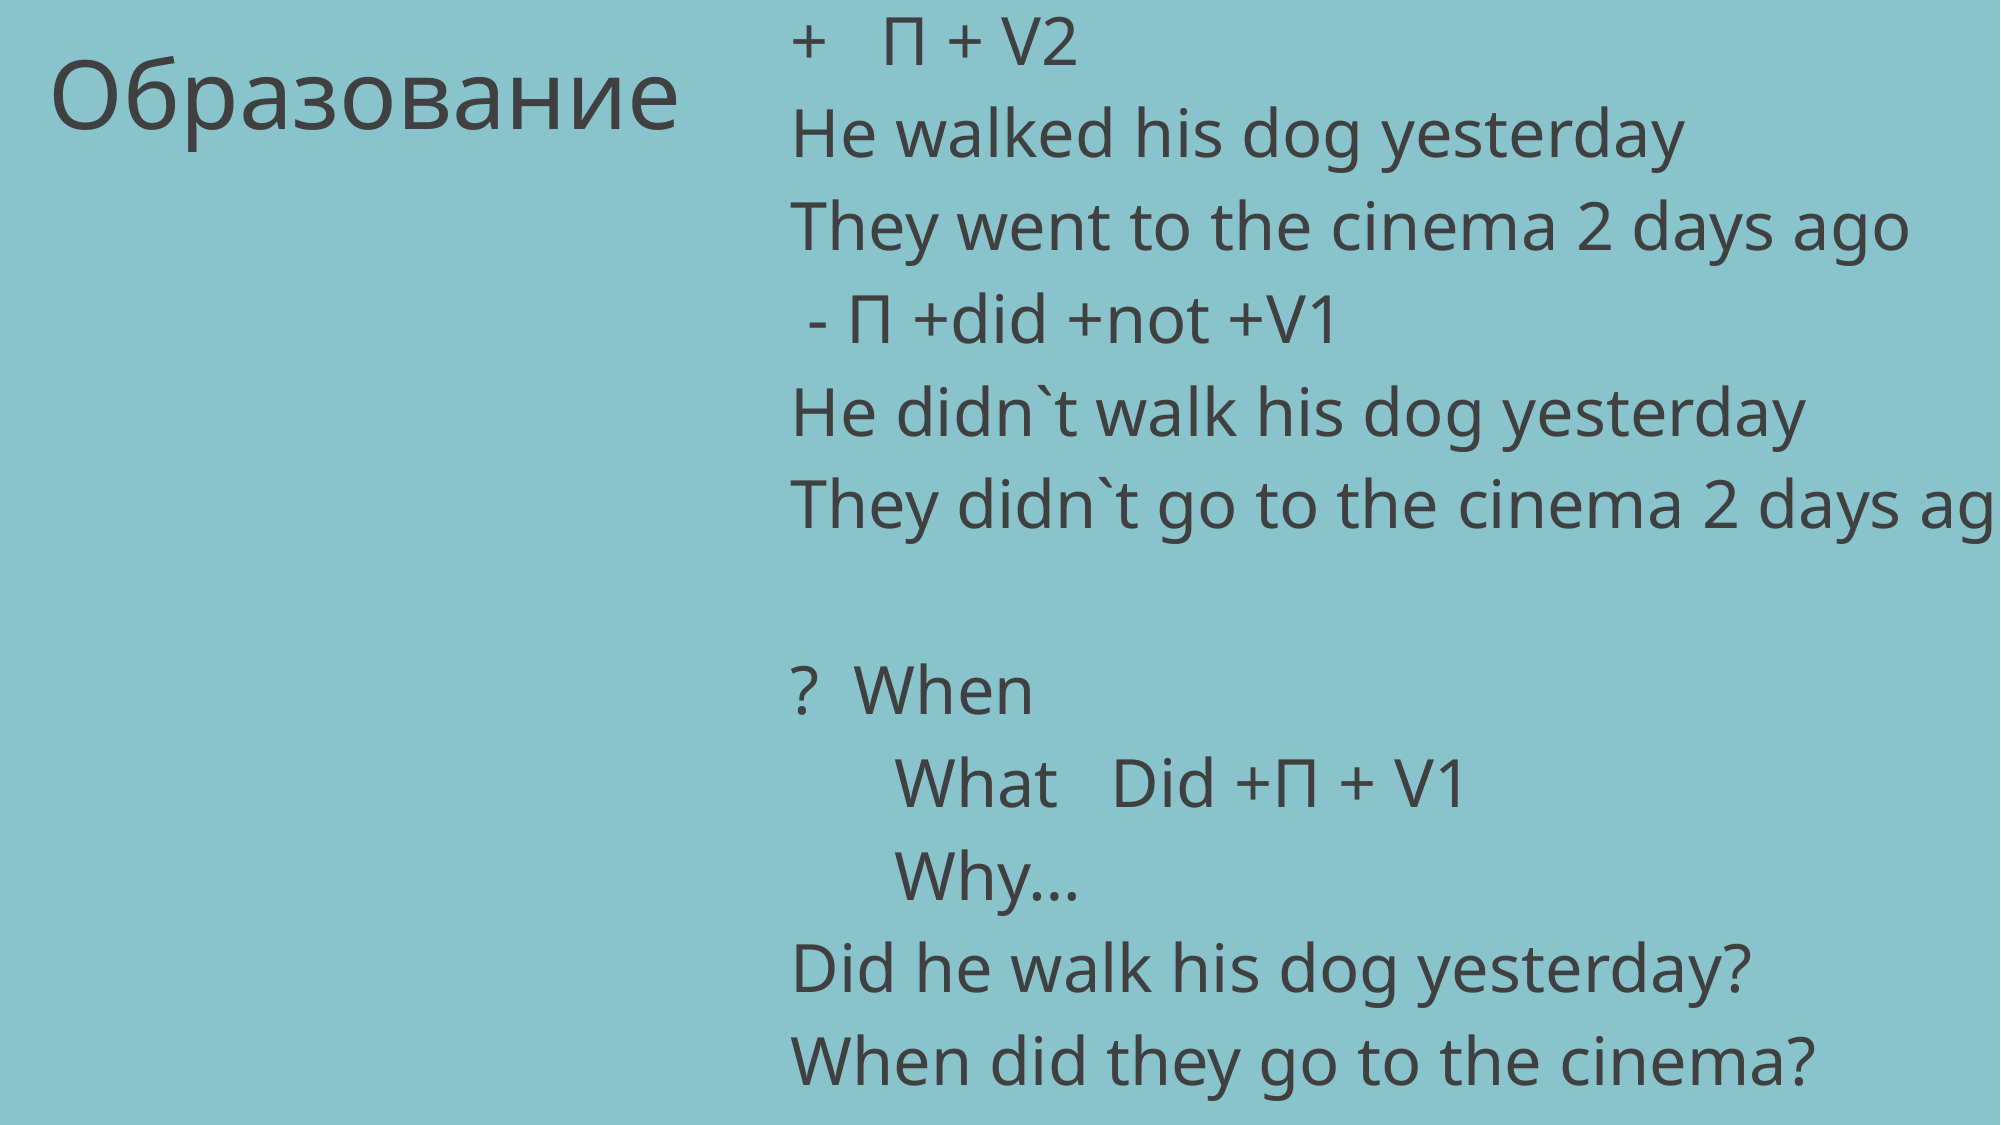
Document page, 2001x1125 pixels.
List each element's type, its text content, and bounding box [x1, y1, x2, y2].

title Образование [33, 39, 775, 158]
list + П + V2 He walked his dog yesterday They went to the cinema 2 days ago - П +did +not +V1 He didn`t walk his dog yesterday They didn`t go to the cinema 2 days ago ? When What Did +П + V1 Why… Did he walk his dog yesterday? When did they go to the cinema? [775, 0, 2000, 797]
